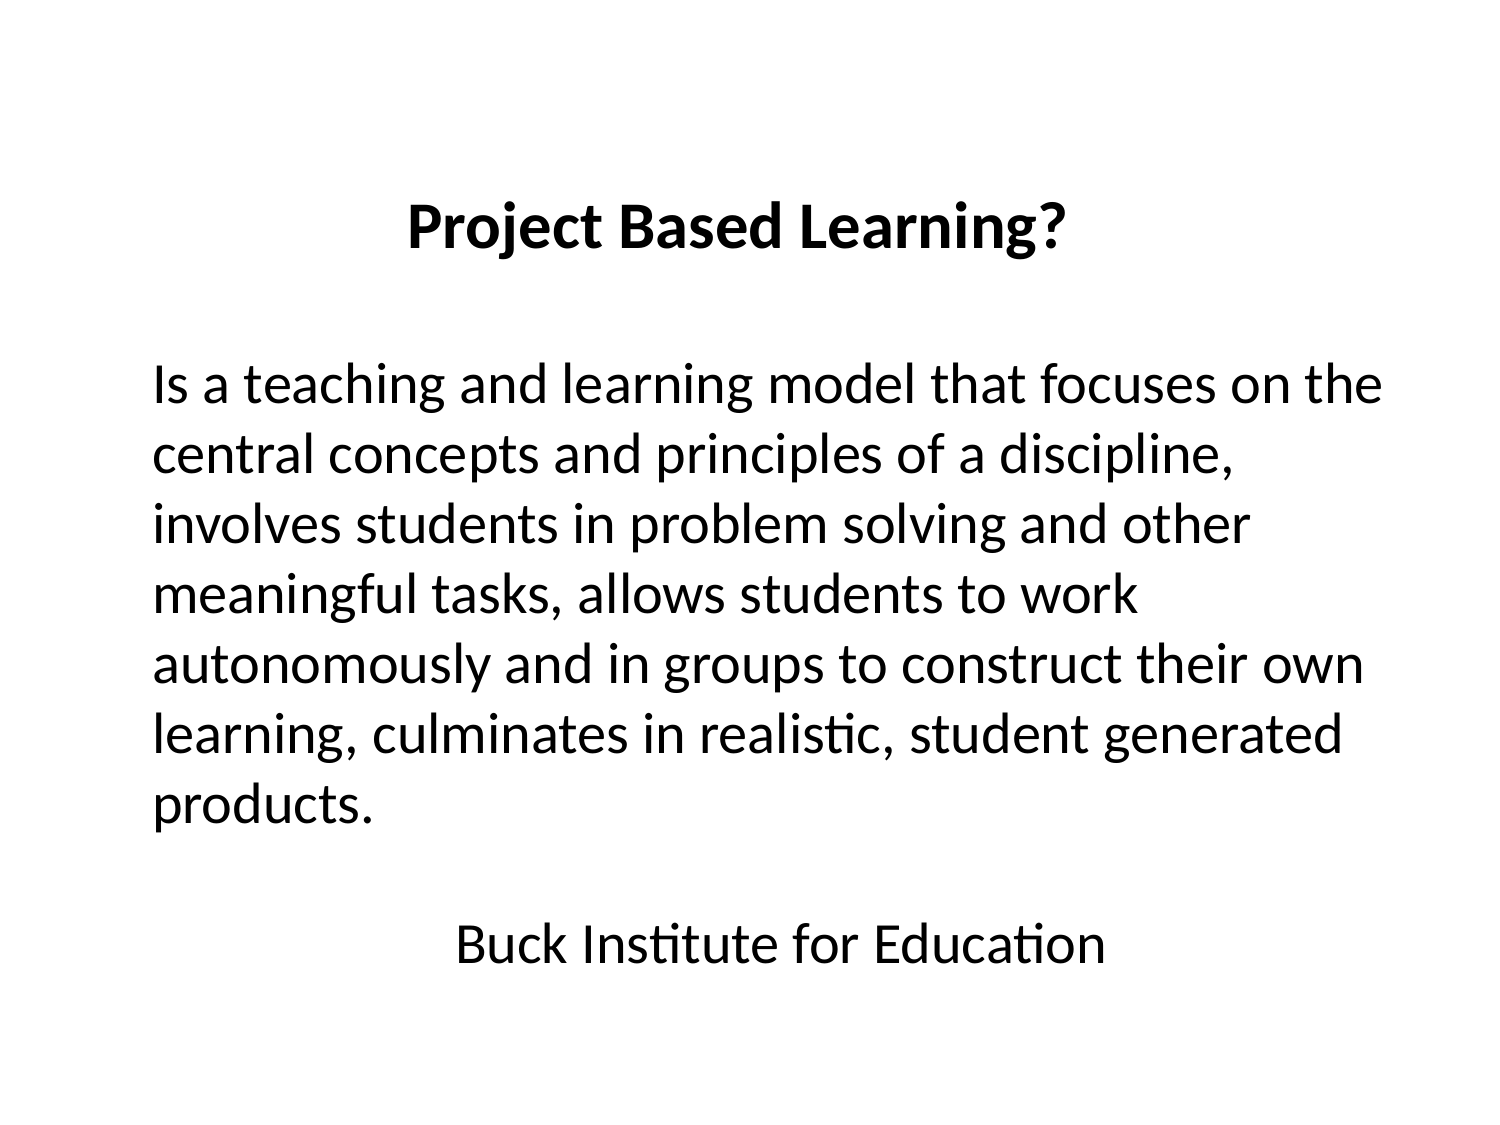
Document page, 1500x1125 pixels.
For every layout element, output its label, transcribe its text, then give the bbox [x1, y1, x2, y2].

text_box Project Based Learning? [392, 174, 1085, 270]
text_box Is a teaching and learning model that focuses on the central concepts and principles of a discipline, involves students in problem solving and other meaningful tasks, allows students to work autonomously and in groups to construct their own learning, culminates in realistic, student generated products. Buck Institute for Education [137, 337, 1425, 983]
